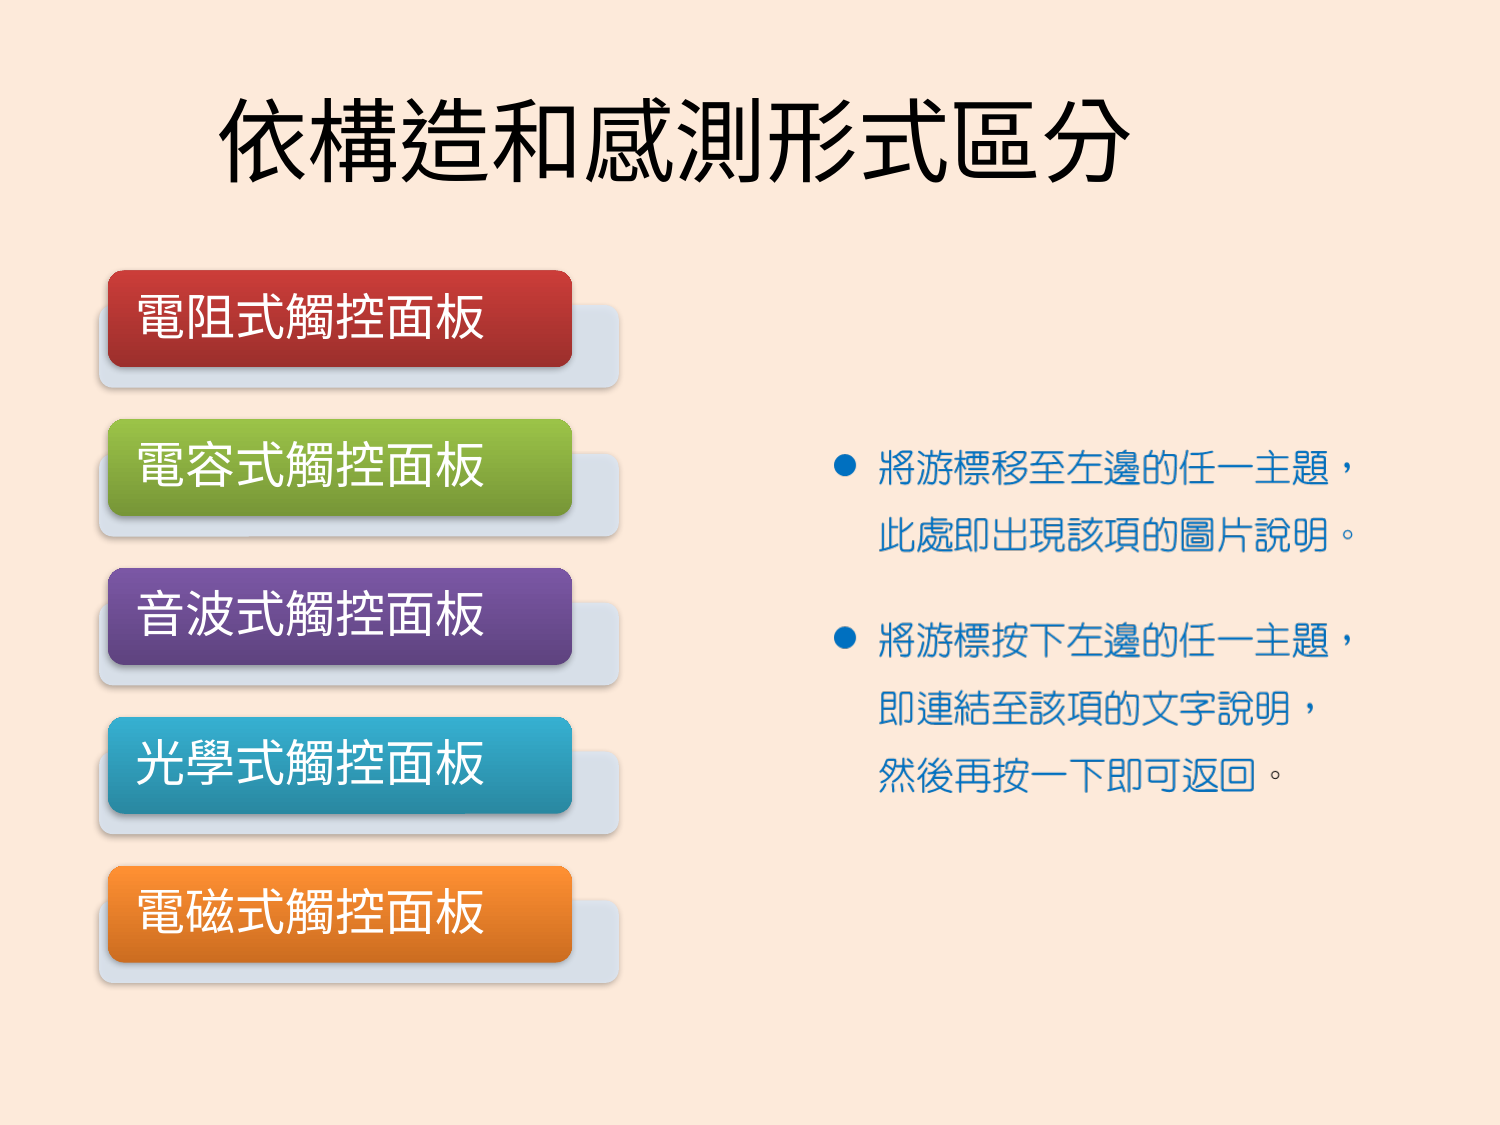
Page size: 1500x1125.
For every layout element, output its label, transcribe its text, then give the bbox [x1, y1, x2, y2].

title 依構造和感測形式區分 [0, 45, 1350, 233]
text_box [74, 262, 738, 1006]
picture [808, 420, 1389, 820]
